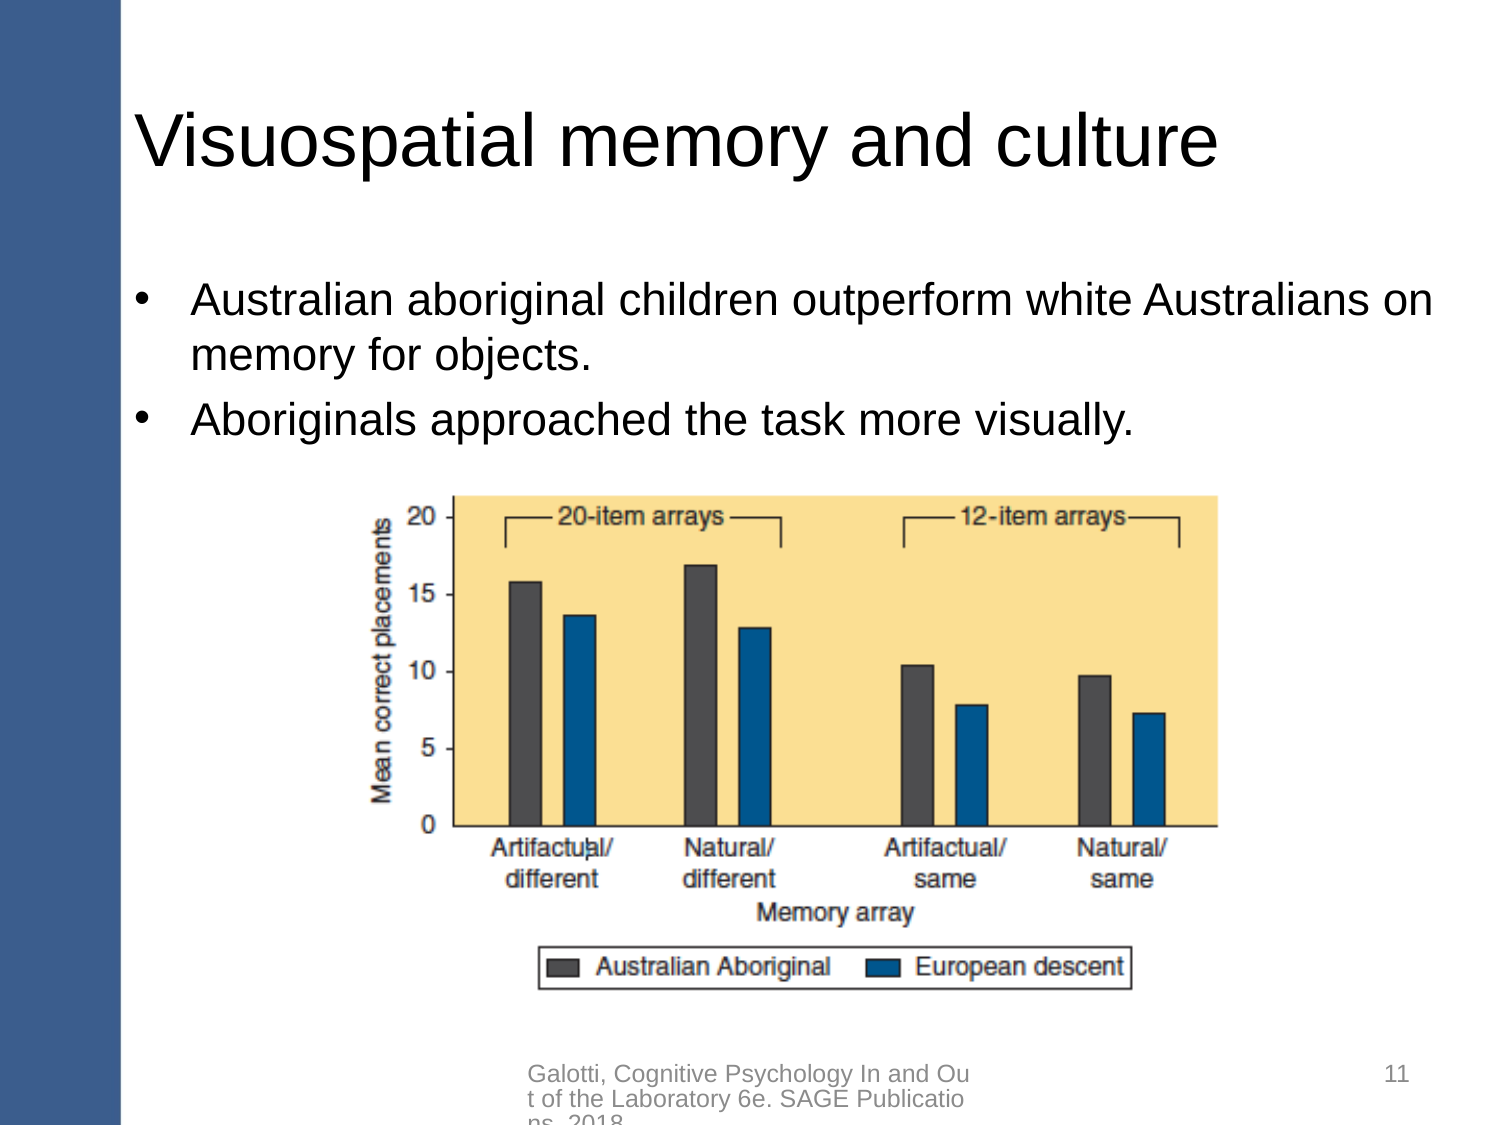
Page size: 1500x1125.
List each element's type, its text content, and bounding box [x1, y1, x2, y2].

footer Galotti, Cognitive Psychology In and Out of the Laboratory 6e. SAGE Publications, 2018. [512, 1042, 988, 1103]
slide_number 11 [1074, 1042, 1425, 1103]
title Visuospatial memory and culture [119, 42, 1470, 230]
list Australian aboriginal children outperform white Australians on memory for objects. Aboriginals approached the task more visually. [119, 262, 1470, 1005]
picture [0, 0, 1500, 1125]
